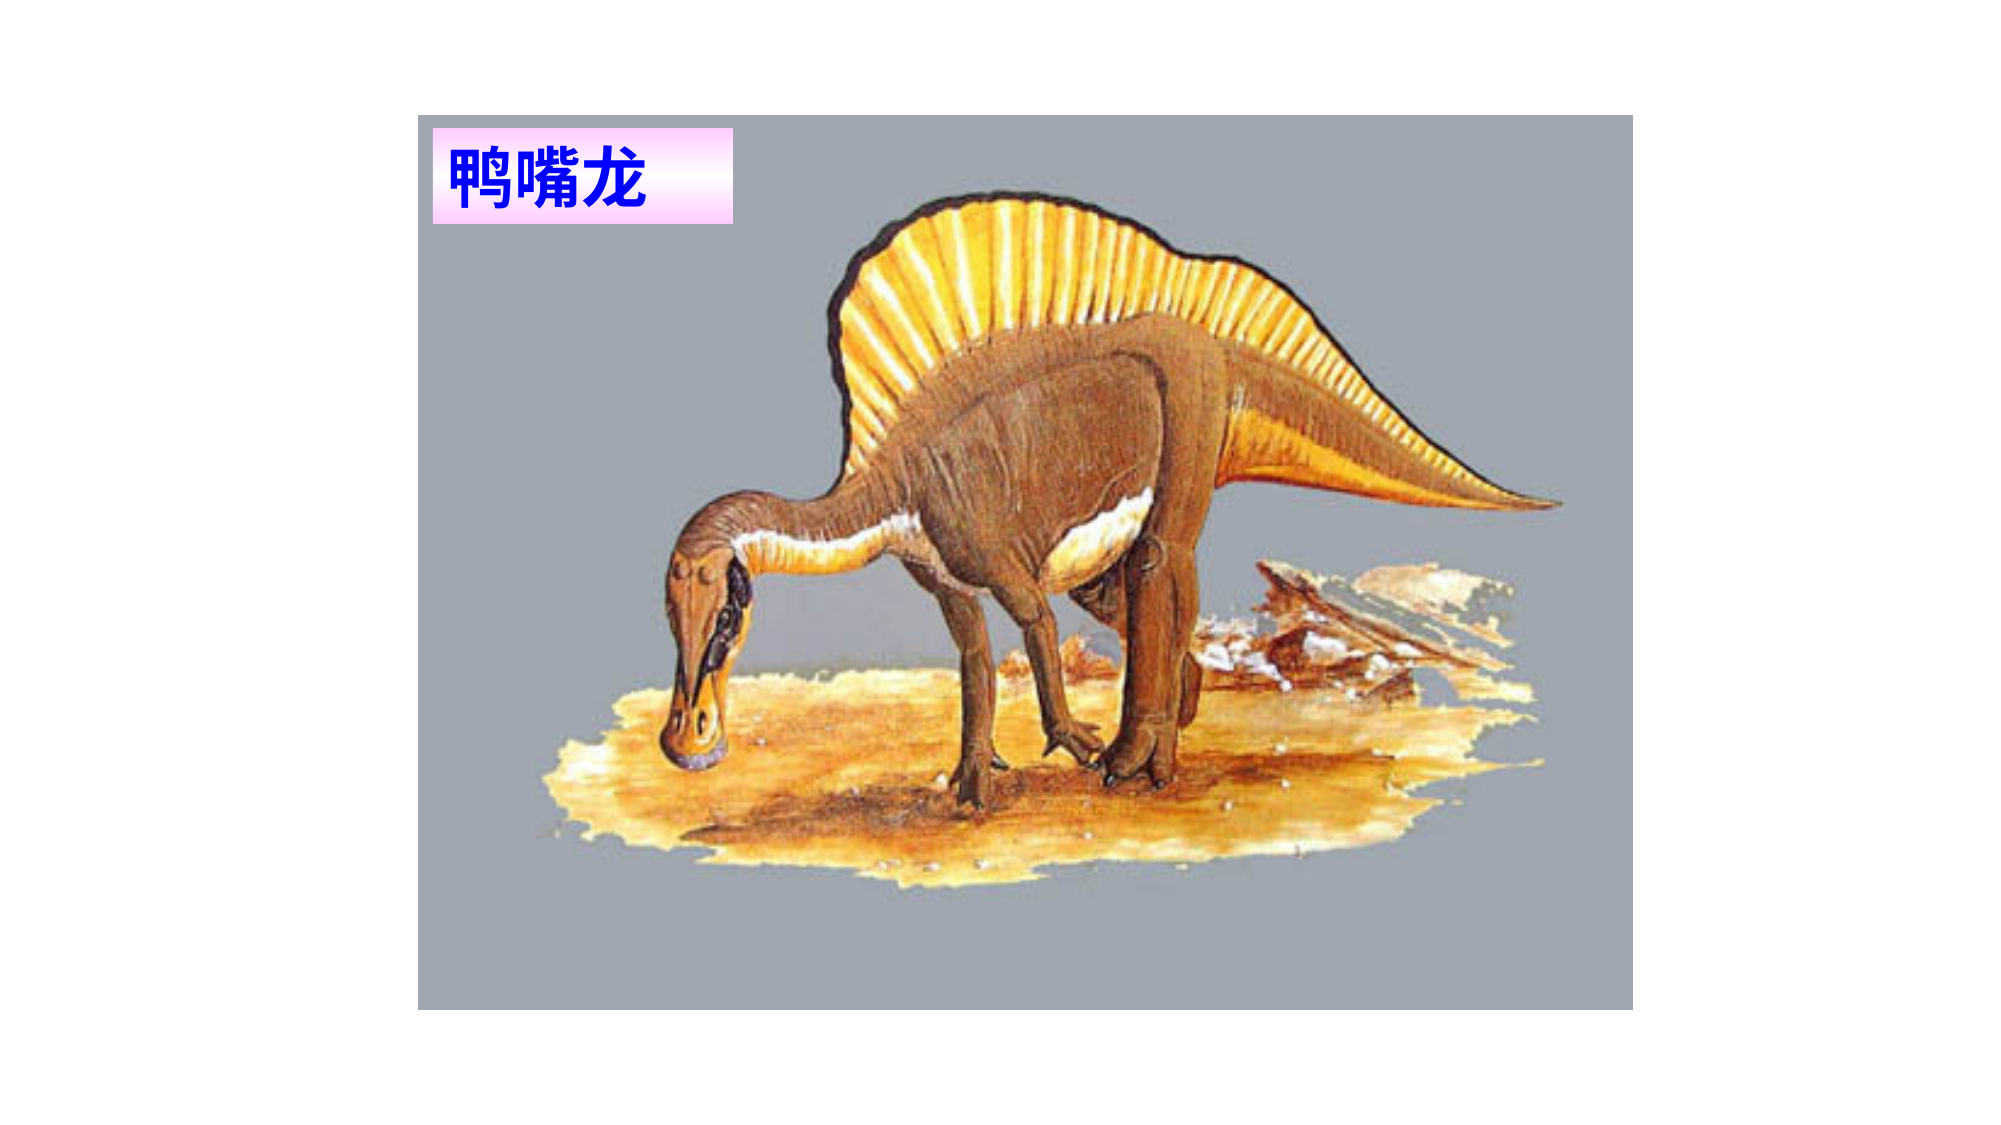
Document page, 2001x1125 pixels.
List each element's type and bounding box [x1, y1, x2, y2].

picture [418, 115, 1634, 1010]
